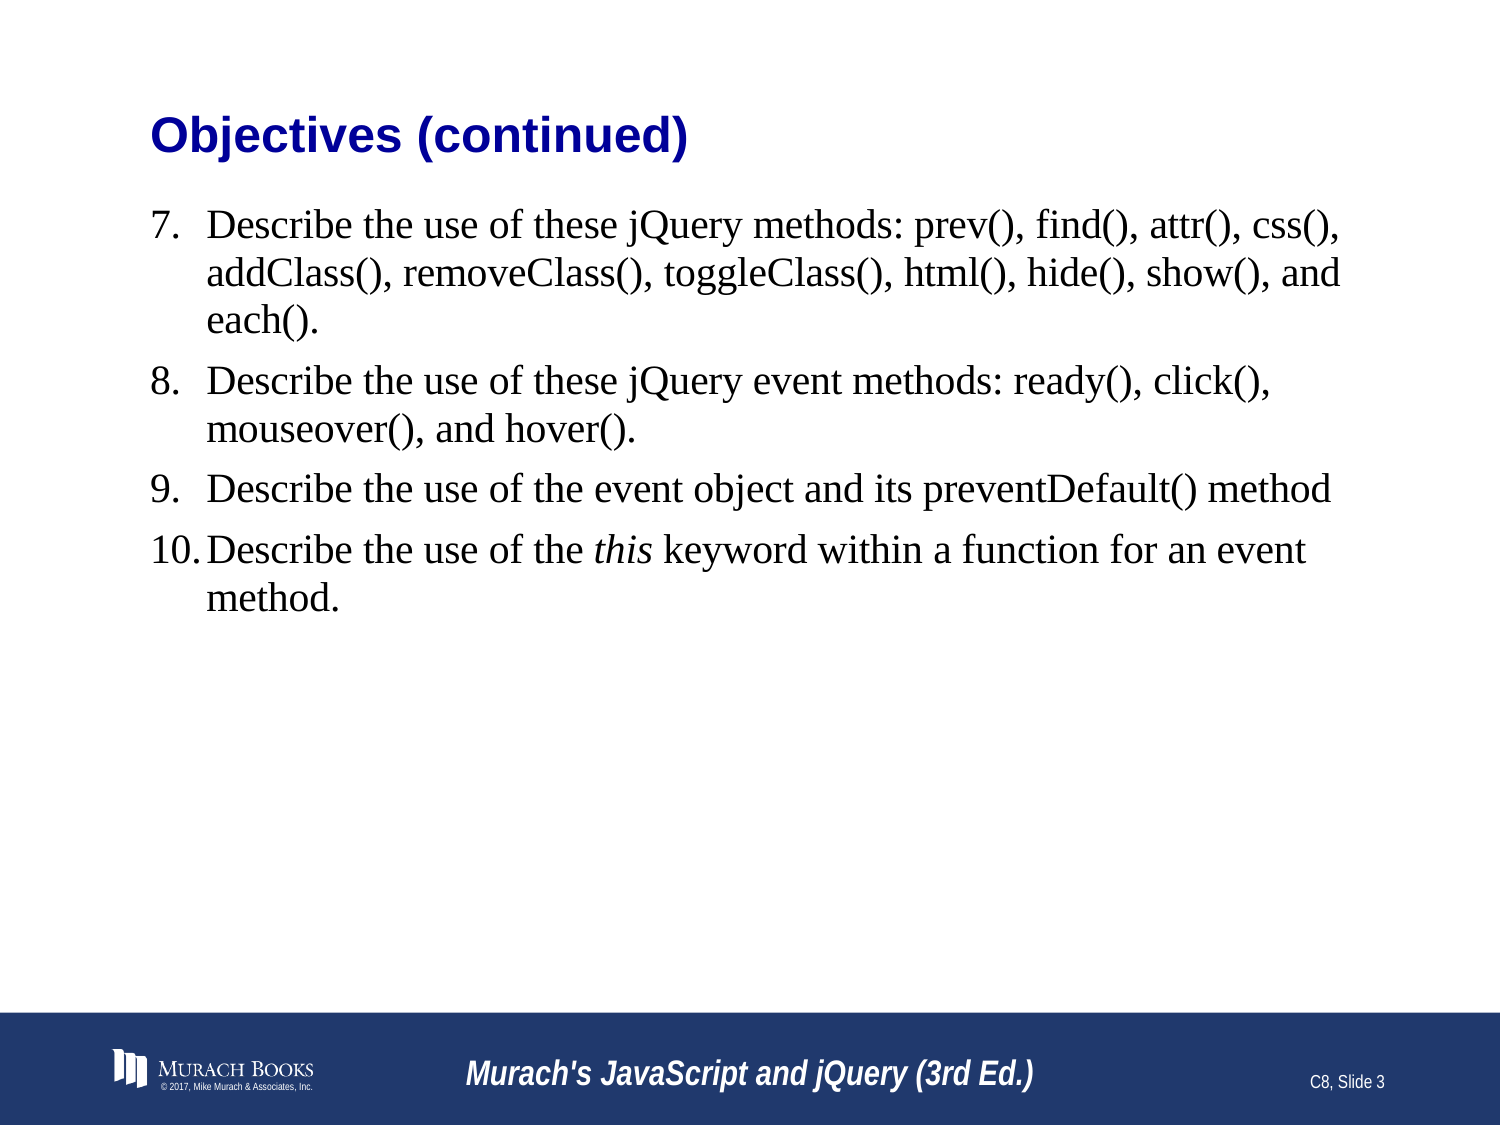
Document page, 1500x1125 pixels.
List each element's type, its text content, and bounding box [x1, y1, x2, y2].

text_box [149, 199, 1350, 634]
slide_number C8, Slide 3 [1087, 1025, 1400, 1100]
slide_number Murach's JavaScript and jQuery (3rd Ed.) [463, 1025, 1050, 1100]
footer © 2017, Mike Murach & Associates, Inc. [12, 1025, 463, 1100]
title Objectives (continued) [150, 102, 1350, 164]
